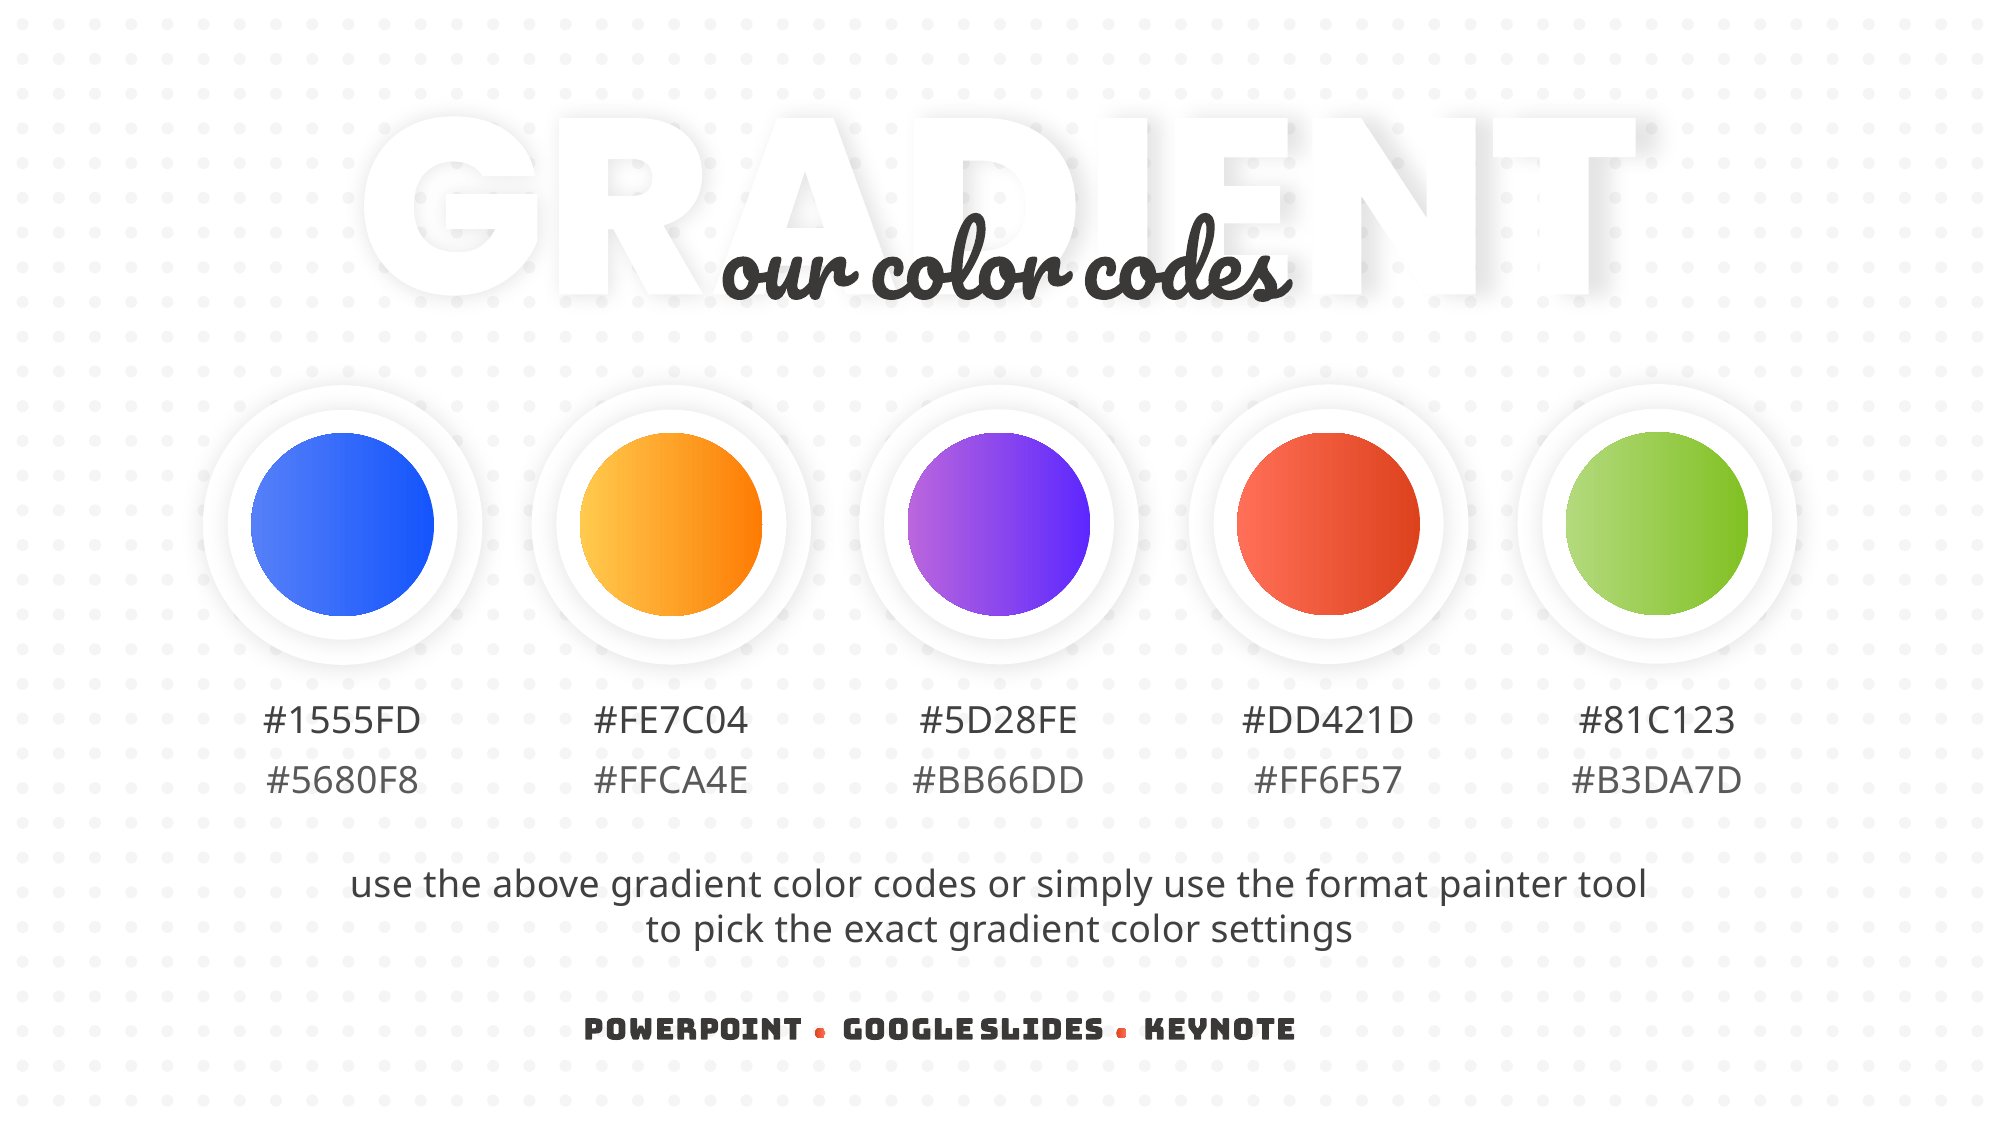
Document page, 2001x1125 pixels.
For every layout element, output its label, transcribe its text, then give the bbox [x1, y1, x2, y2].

text_box [555, 408, 788, 641]
text_box [578, 432, 764, 617]
text_box [883, 408, 1115, 641]
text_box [585, 1017, 1295, 1041]
text_box [530, 383, 813, 666]
text_box use the above gradient color codes or simply use the format painter tool to pick the exact gradient color settings [63, 852, 1937, 958]
text_box [226, 408, 459, 641]
text_box [1187, 383, 1470, 666]
text_box [1212, 407, 1445, 640]
text_box [250, 432, 436, 618]
text_box #1555FD [213, 688, 473, 748]
text_box #FFCA4E [541, 748, 801, 809]
text_box [858, 383, 1140, 666]
text_box #DD421D [1198, 688, 1459, 748]
text_box [906, 431, 1092, 617]
text_box #BB66DD [869, 748, 1129, 809]
text_box [1516, 383, 1799, 665]
text_box #B3DA7D [1527, 748, 1787, 809]
text_box [201, 384, 484, 666]
text_box #FE7C04 [541, 688, 801, 748]
text_box [1564, 431, 1750, 617]
text_box #5680F8 [213, 748, 473, 809]
text_box [1236, 431, 1422, 617]
text_box #FF6F57 [1198, 748, 1459, 809]
text_box #5D28FE [869, 688, 1129, 748]
text_box [1541, 407, 1774, 640]
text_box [364, 116, 1636, 303]
text_box #81C123 [1527, 688, 1787, 748]
